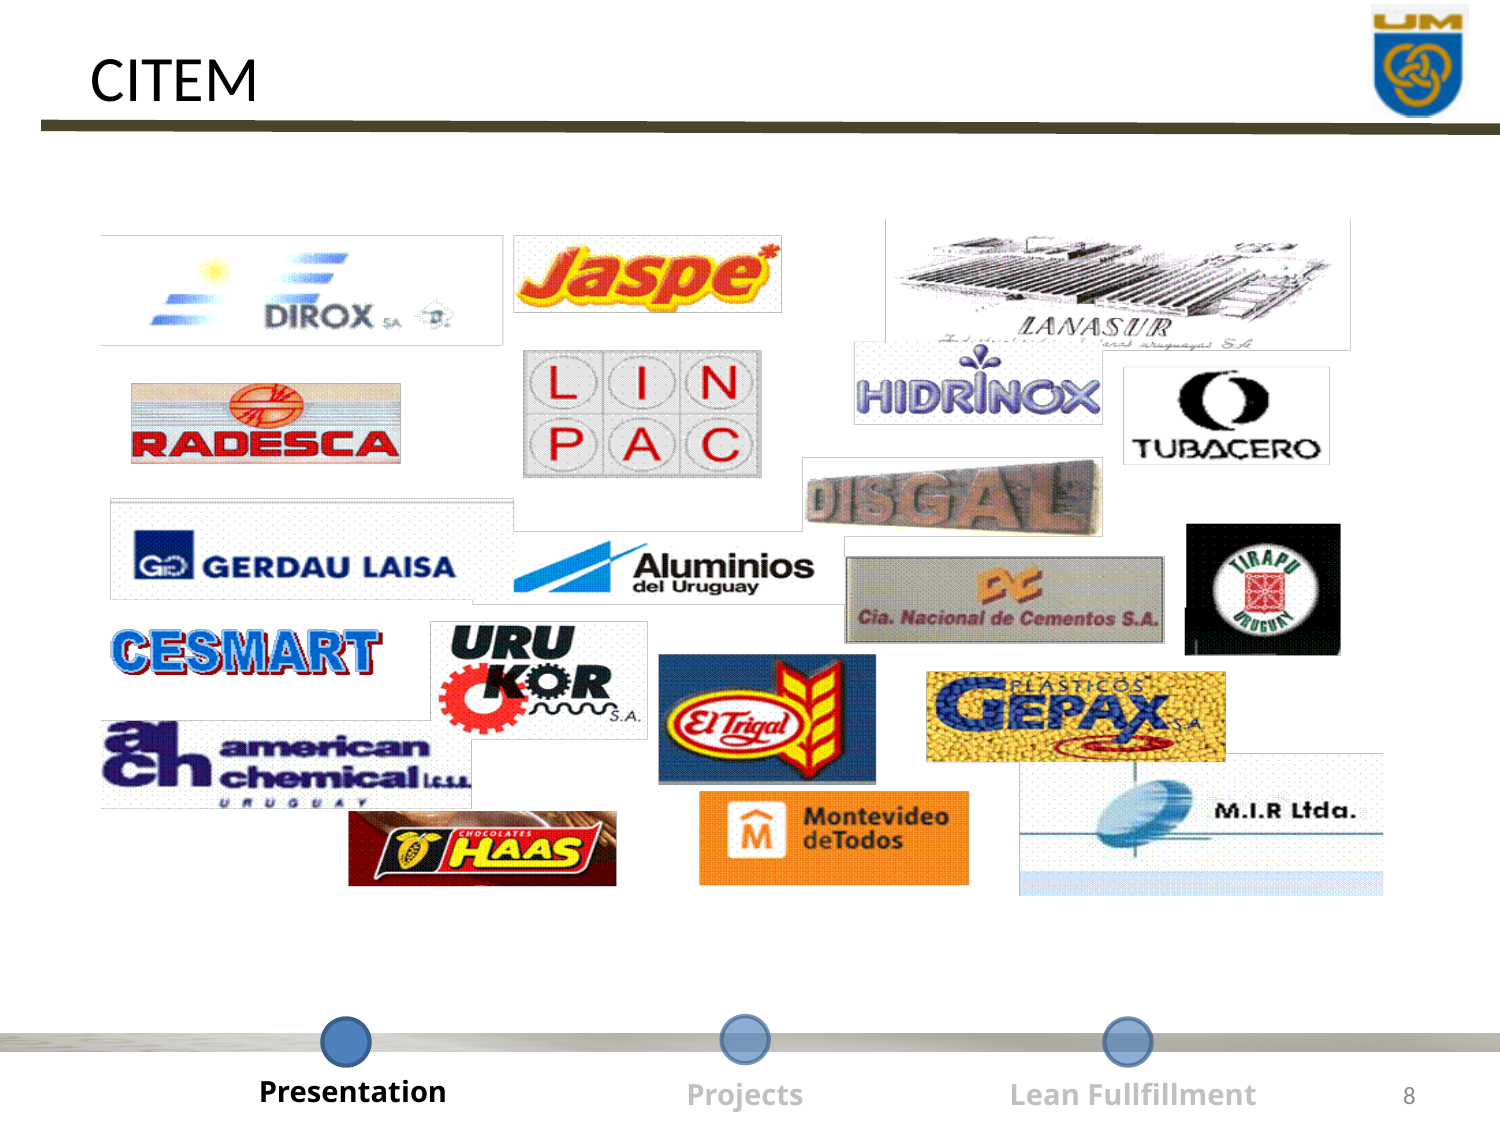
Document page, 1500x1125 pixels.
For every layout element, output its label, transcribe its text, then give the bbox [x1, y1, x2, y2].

slide_number 8 [1135, 1065, 1431, 1125]
text_box [322, 1016, 370, 1031]
text_box Projects [577, 1068, 913, 1125]
picture [100, 219, 1384, 897]
text_box [720, 1013, 770, 1031]
text_box [327, 1060, 365, 1068]
text_box Lean Fullfillment [965, 1068, 1301, 1125]
text_box [1104, 1016, 1152, 1031]
title CITEM [53, 11, 1366, 123]
picture [1370, 4, 1470, 118]
picture [0, 1033, 1500, 1052]
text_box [41, 125, 1500, 130]
text_box [1109, 1060, 1147, 1068]
text_box [729, 1060, 761, 1066]
text_box Presentation [239, 1065, 467, 1110]
